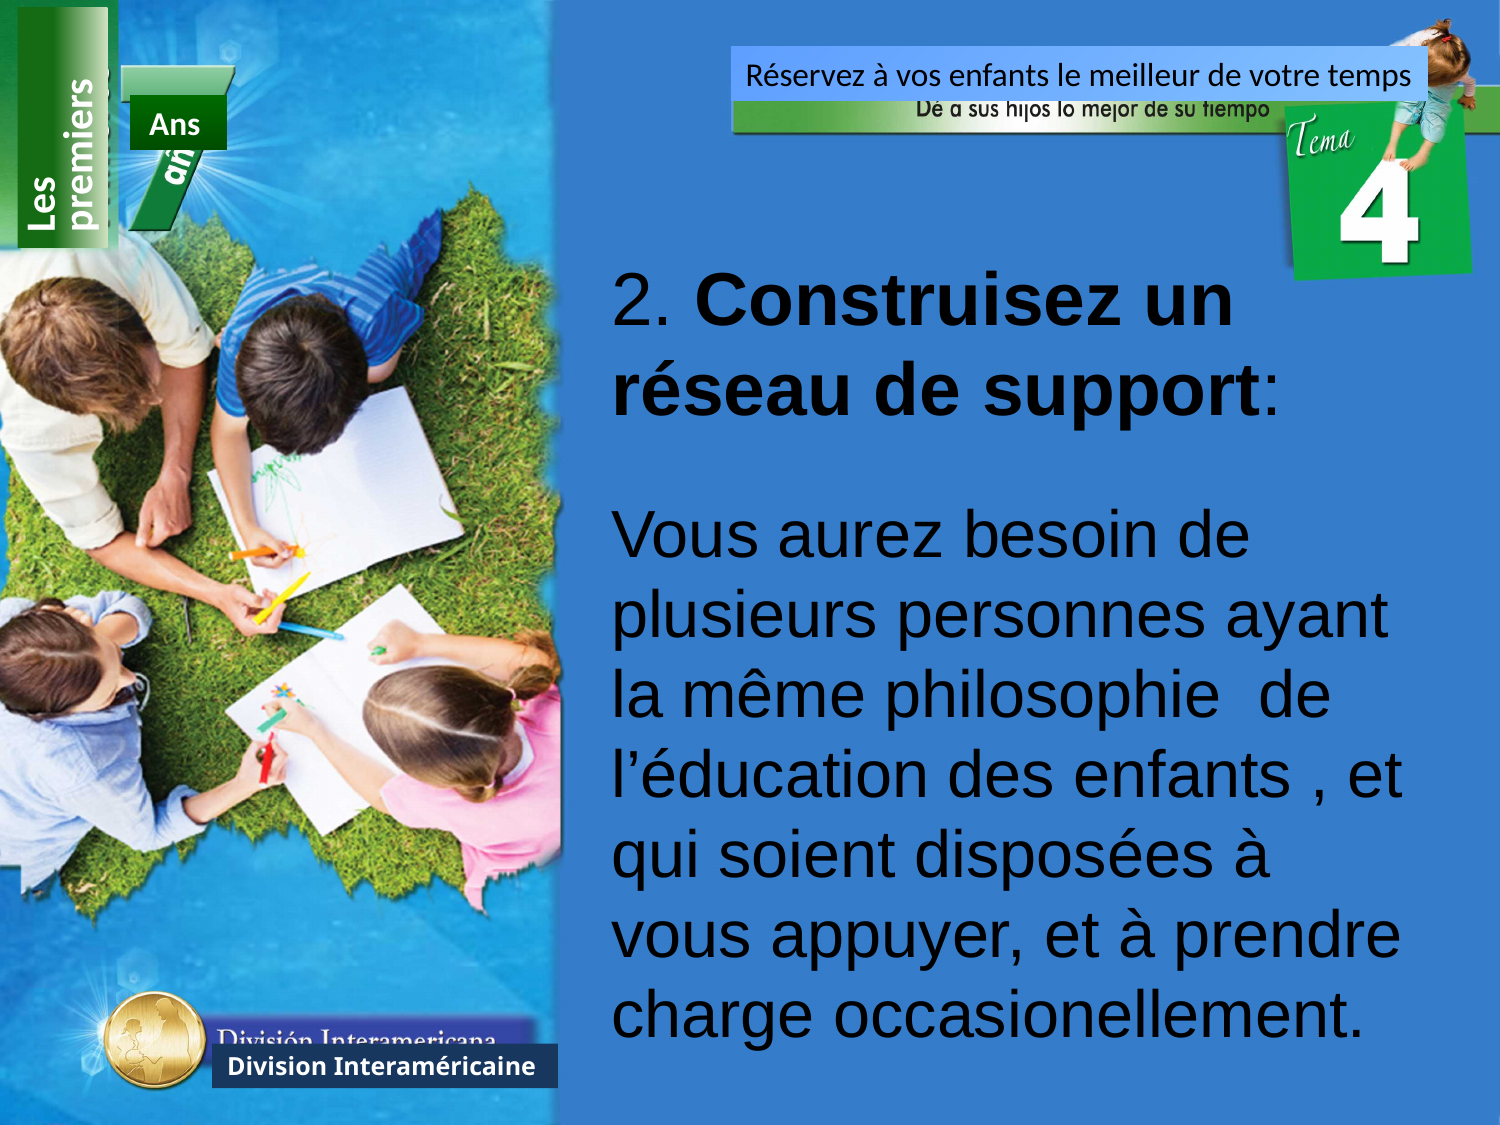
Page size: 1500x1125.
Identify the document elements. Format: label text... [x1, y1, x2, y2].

picture [0, 0, 1500, 1125]
text_box 2. Construisez un réseau de support: Vous aurez besoin de plusieurs personnes ayant la même philosophie de l’éducation des enfants , et qui soient disposées à vous appuyer, et à prendre charge occasionellement. [596, 243, 1436, 1058]
text_box Ans [130, 95, 227, 150]
text_box Réservez à vos enfants le meilleur de votre temps [730, 46, 1428, 101]
text_box Les premiers [17, 7, 108, 248]
text_box Division Interaméricaine [212, 1043, 558, 1089]
